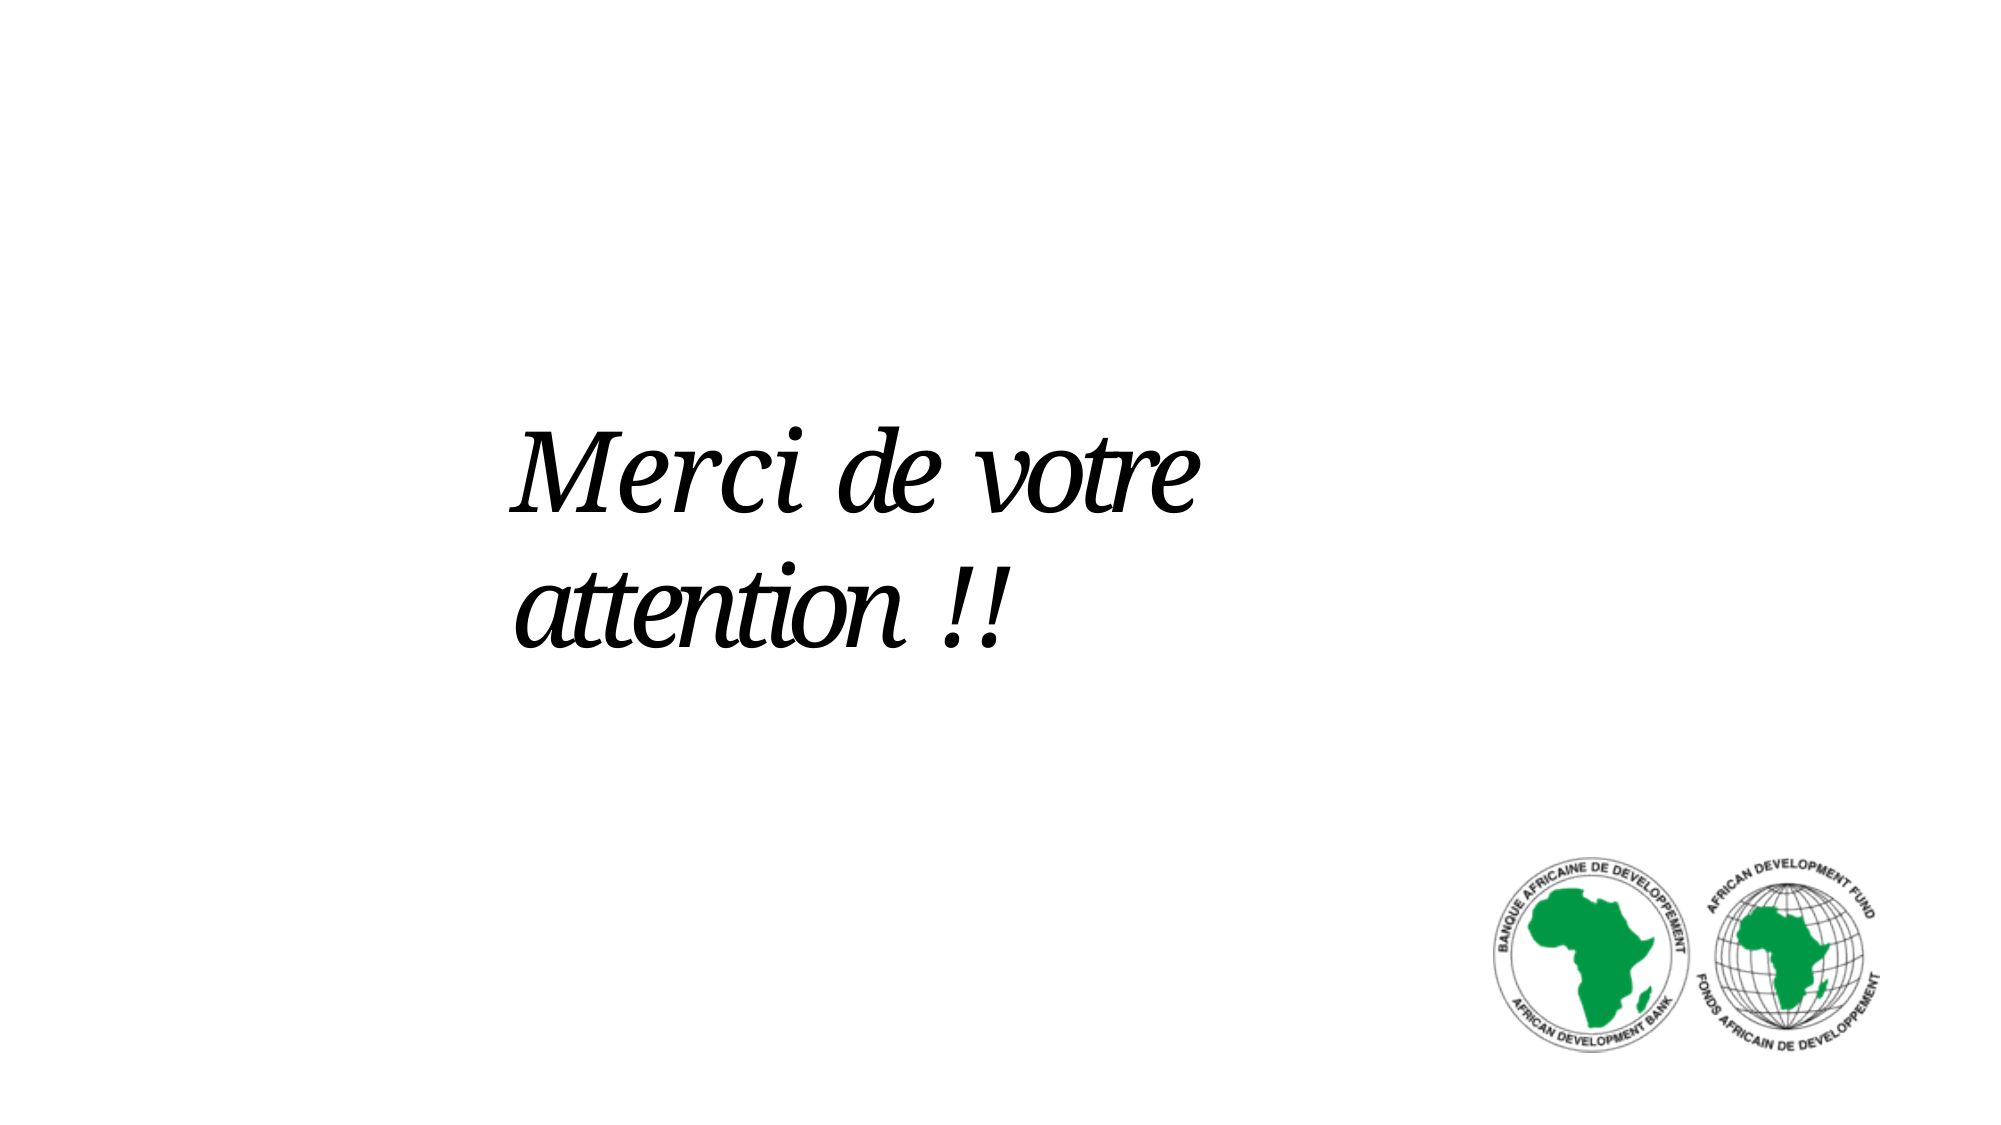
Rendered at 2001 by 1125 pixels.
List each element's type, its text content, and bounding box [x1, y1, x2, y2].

title Merci de votre attention !! [509, 398, 1507, 671]
picture [1493, 857, 1880, 1053]
